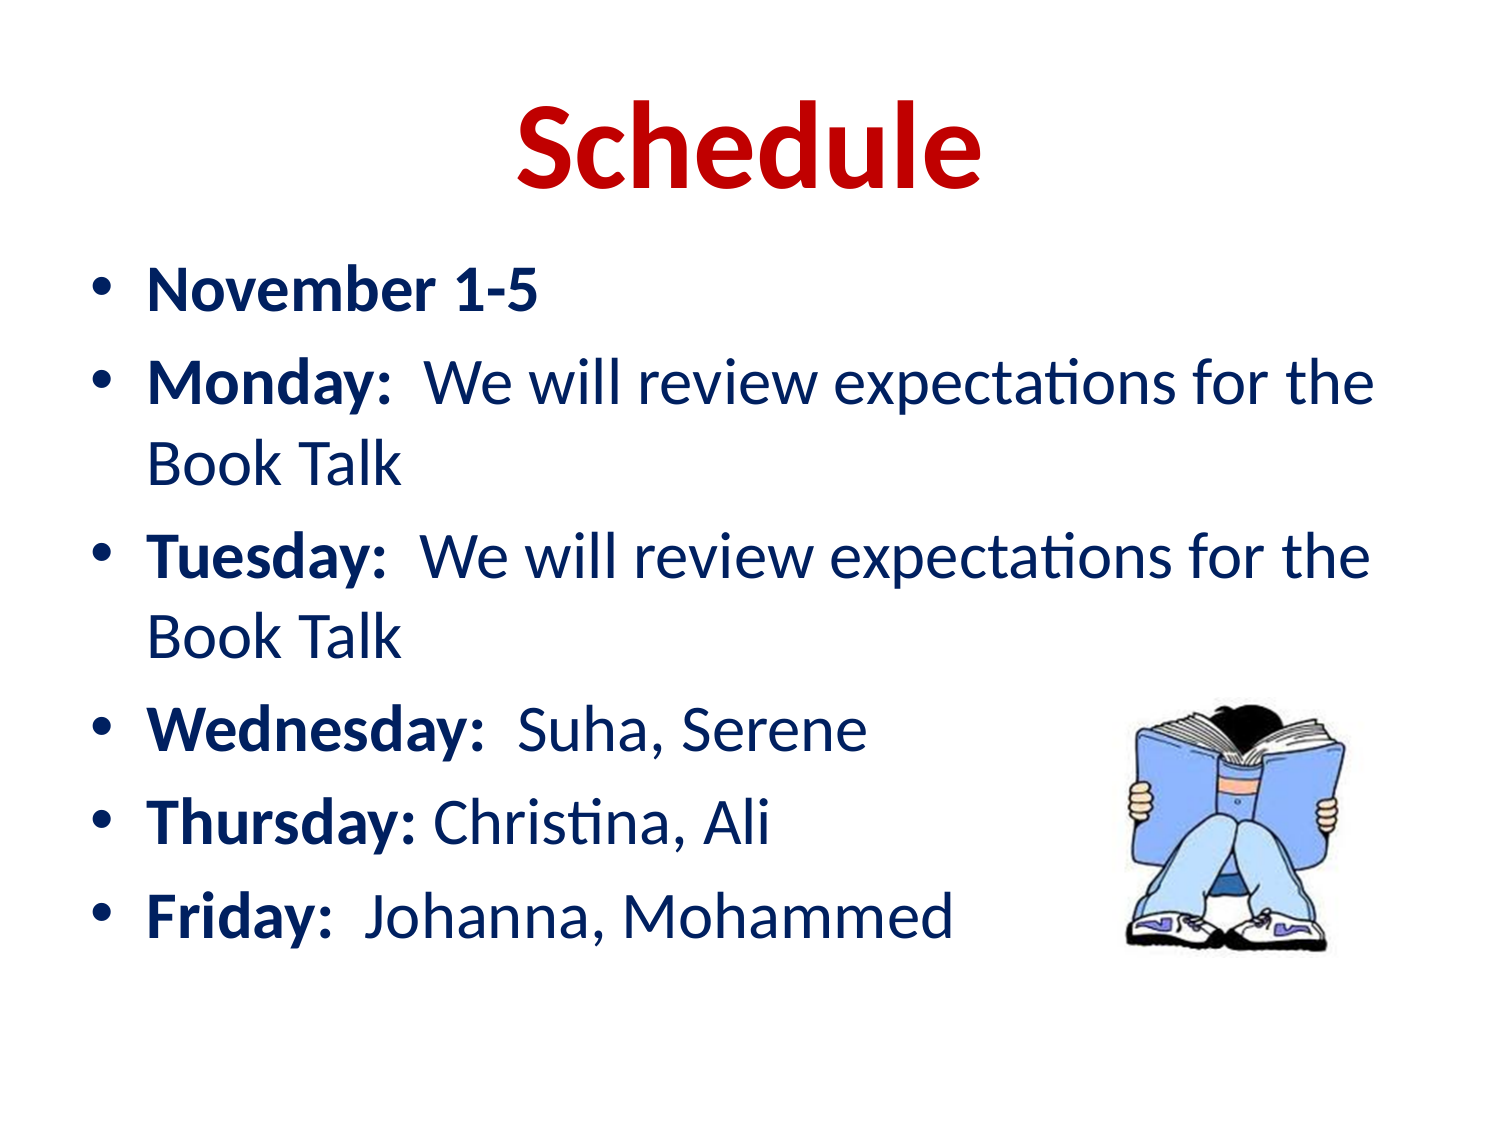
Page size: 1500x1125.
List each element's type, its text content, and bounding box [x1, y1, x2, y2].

title Schedule [75, 45, 1425, 233]
picture [1062, 697, 1412, 958]
list November 1-5 Monday: We will review expectations for the Book Talk Tuesday: We will review expectations for the Book Talk Wednesday: Suha, Serene Thursday: Christina, Ali Friday: Johanna, Mohammed [75, 237, 1425, 1005]
